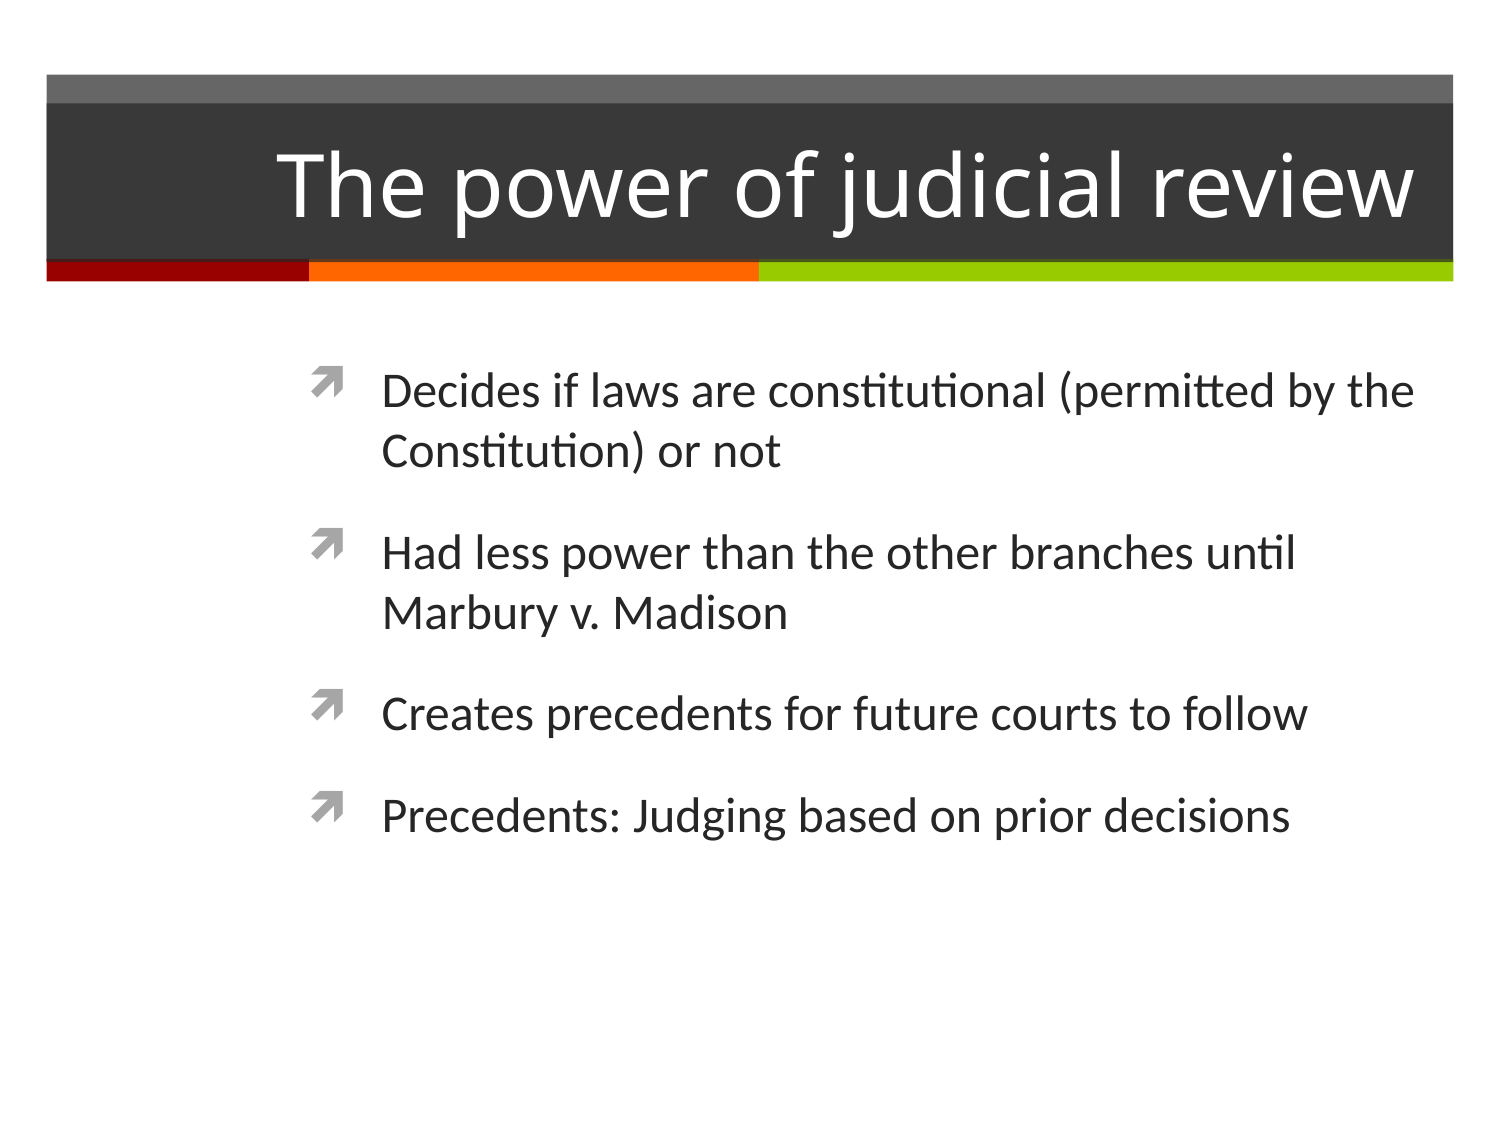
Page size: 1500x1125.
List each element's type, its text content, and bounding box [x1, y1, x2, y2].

title The power of judicial review [46, 103, 1454, 263]
list Decides if laws are constitutional (permitted by the Constitution) or not Had less power than the other branches until Marbury v. Madison Creates precedents for future courts to follow Precedents: Judging based on prior decisions [292, 350, 1454, 1005]
